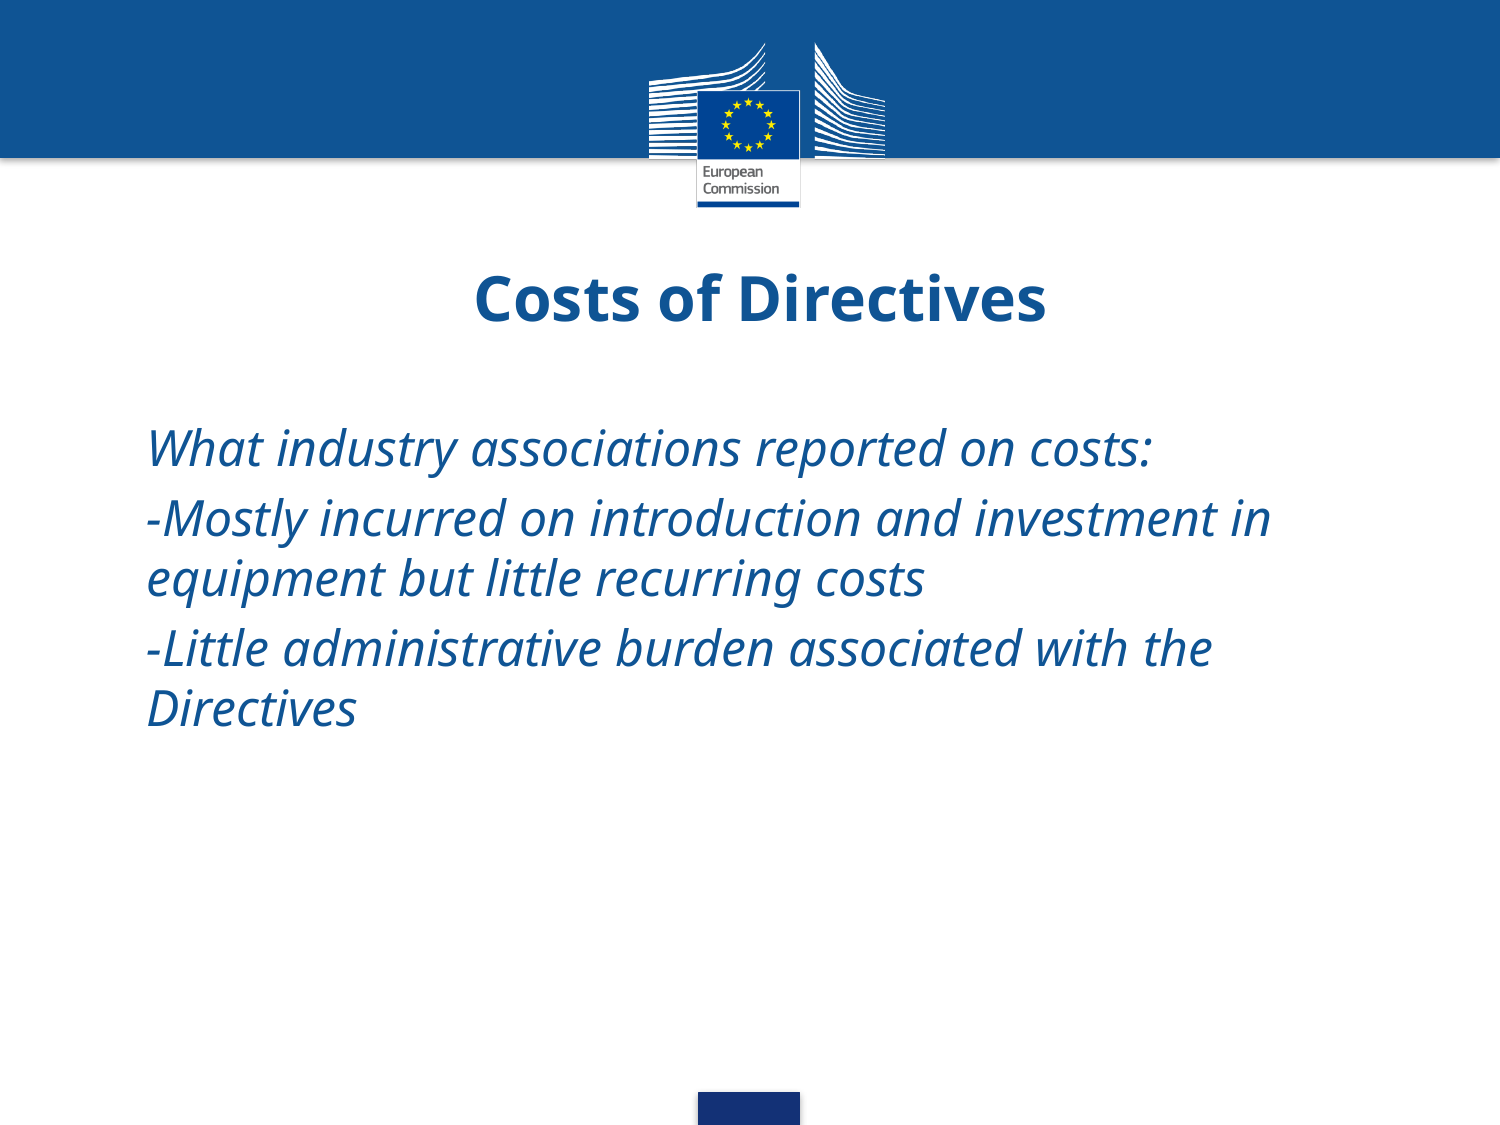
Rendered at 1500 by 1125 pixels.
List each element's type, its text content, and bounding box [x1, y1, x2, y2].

list What industry associations reported on costs: -Mostly incurred on introduction and investment in equipment but little recurring costs -Little administrative burden associated with the Directives [75, 408, 1425, 988]
title Costs of Directives [64, 219, 1415, 374]
picture [649, 42, 885, 208]
